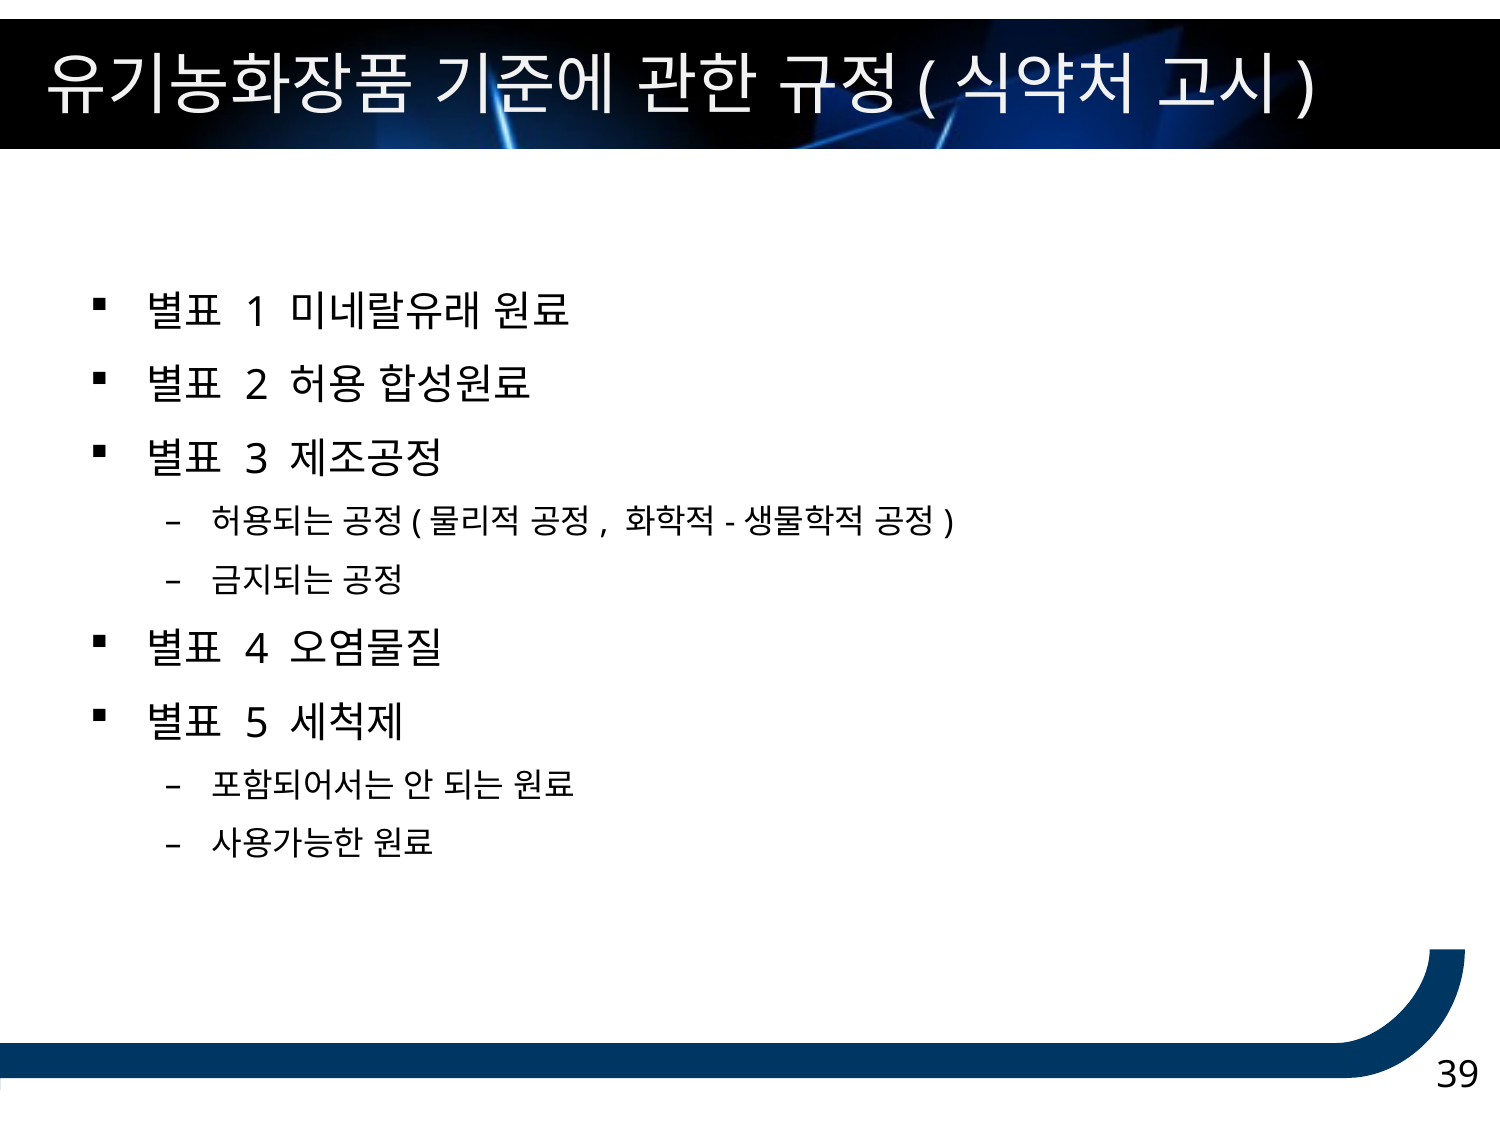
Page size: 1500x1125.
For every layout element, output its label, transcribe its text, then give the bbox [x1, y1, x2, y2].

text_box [0, 18, 1500, 150]
list 별표 1 미네랄유래 원료 별표 2 허용 합성원료 별표 3 제조공정 허용되는 공정(물리적 공정, 화학적-생물학적 공정) 금지되는 공정 별표 4 오염물질 별표 5 세척제 포함되어서는 안 되는 원료 사용가능한 원료 [75, 262, 1425, 1005]
slide_number 39 [1144, 1042, 1495, 1103]
